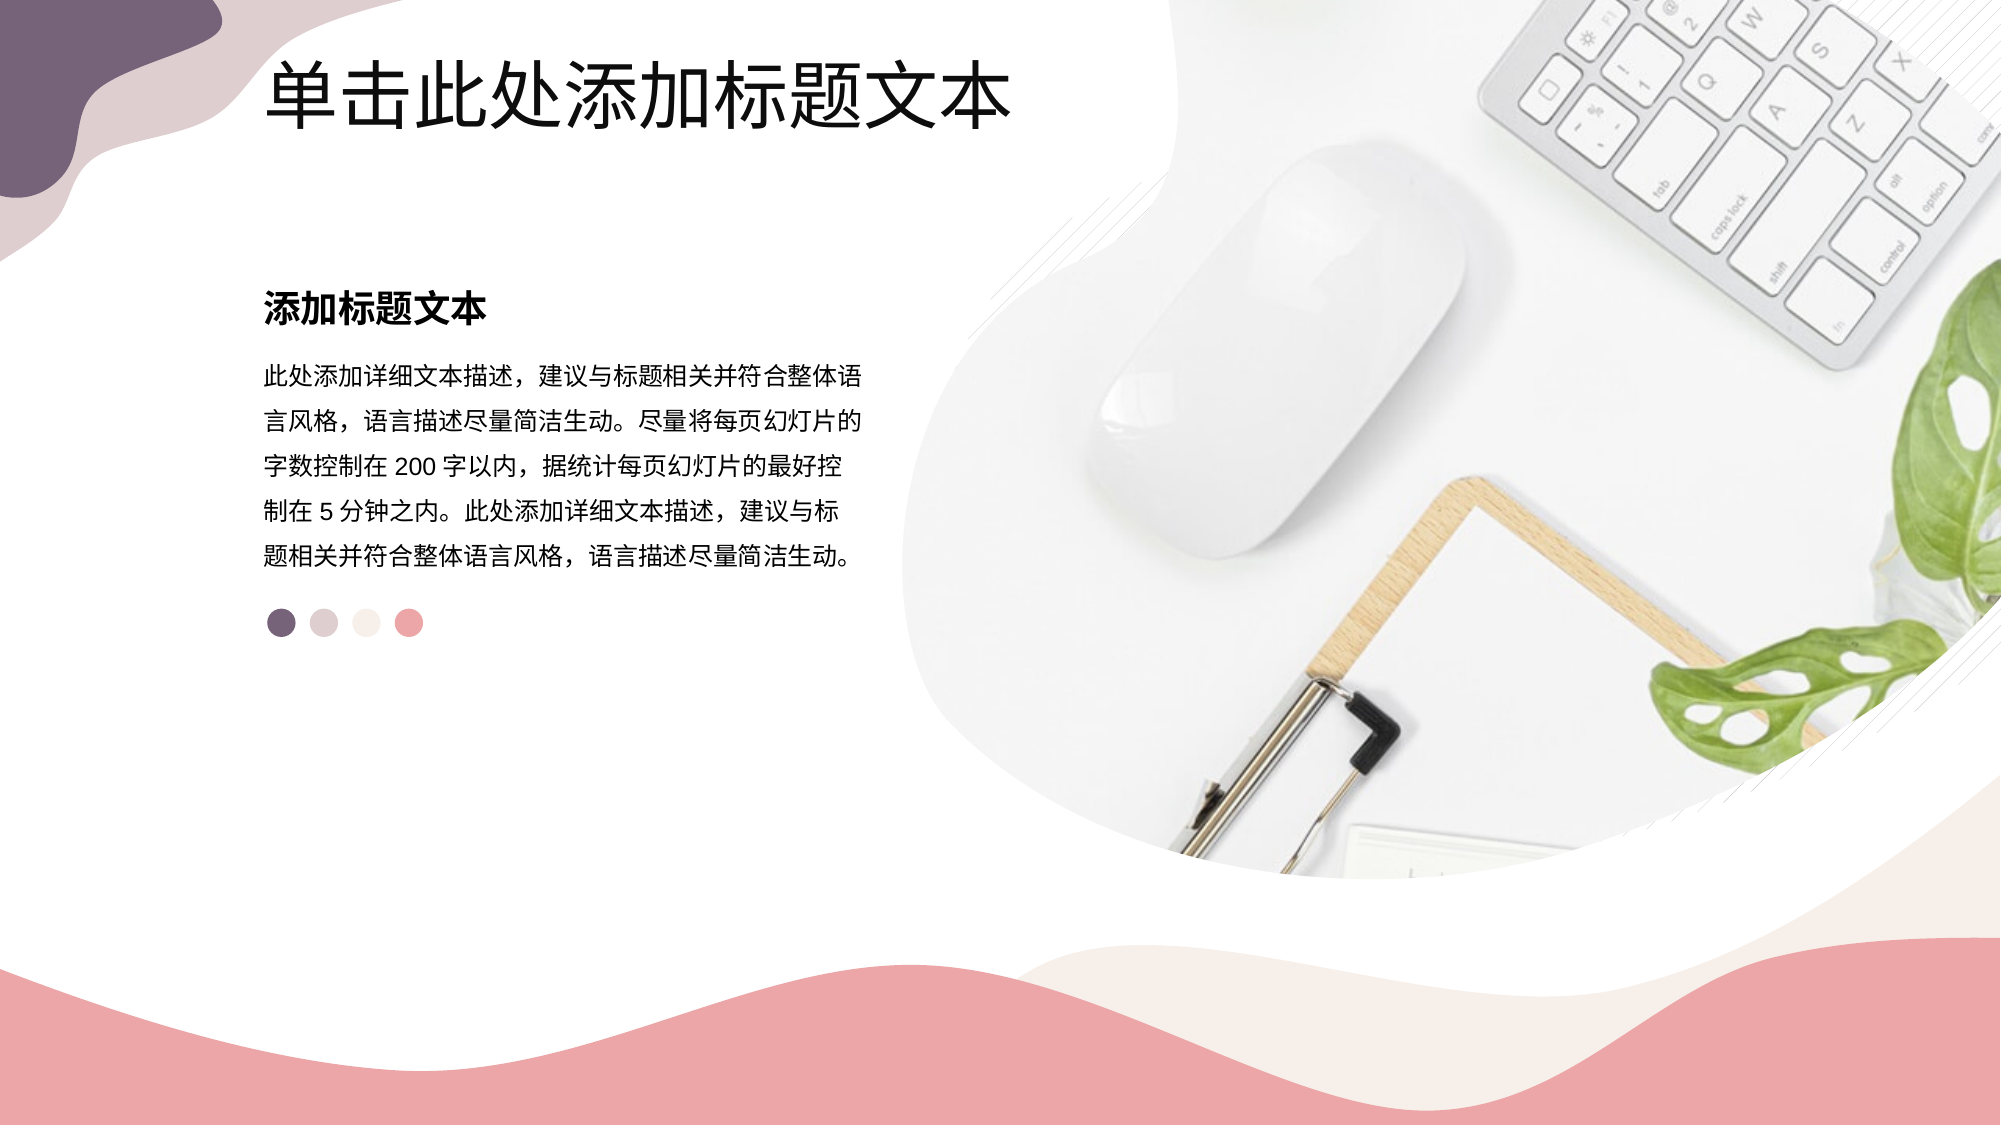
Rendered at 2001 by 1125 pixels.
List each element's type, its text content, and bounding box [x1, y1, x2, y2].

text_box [267, 608, 424, 637]
text_box 此处添加详细文本描述，建议与标题相关并符合整体语言风格，语言描述尽量简洁生动。尽量将每页幻灯片的字数控制在200字以内，据统计每页幻灯片的最好控制在5分钟之内。此处添加详细文本描述，建议与标题相关并符合整体语言风格，语言描述尽量简洁生动。 [248, 338, 880, 578]
text_box [901, 0, 2000, 881]
text_box [1601, 602, 2000, 843]
text_box [1833, 0, 2000, 129]
text_box 单击此处添加标题文本 [248, 41, 1171, 147]
text_box 添加标题文本 [248, 277, 504, 338]
text_box [954, 160, 1170, 367]
